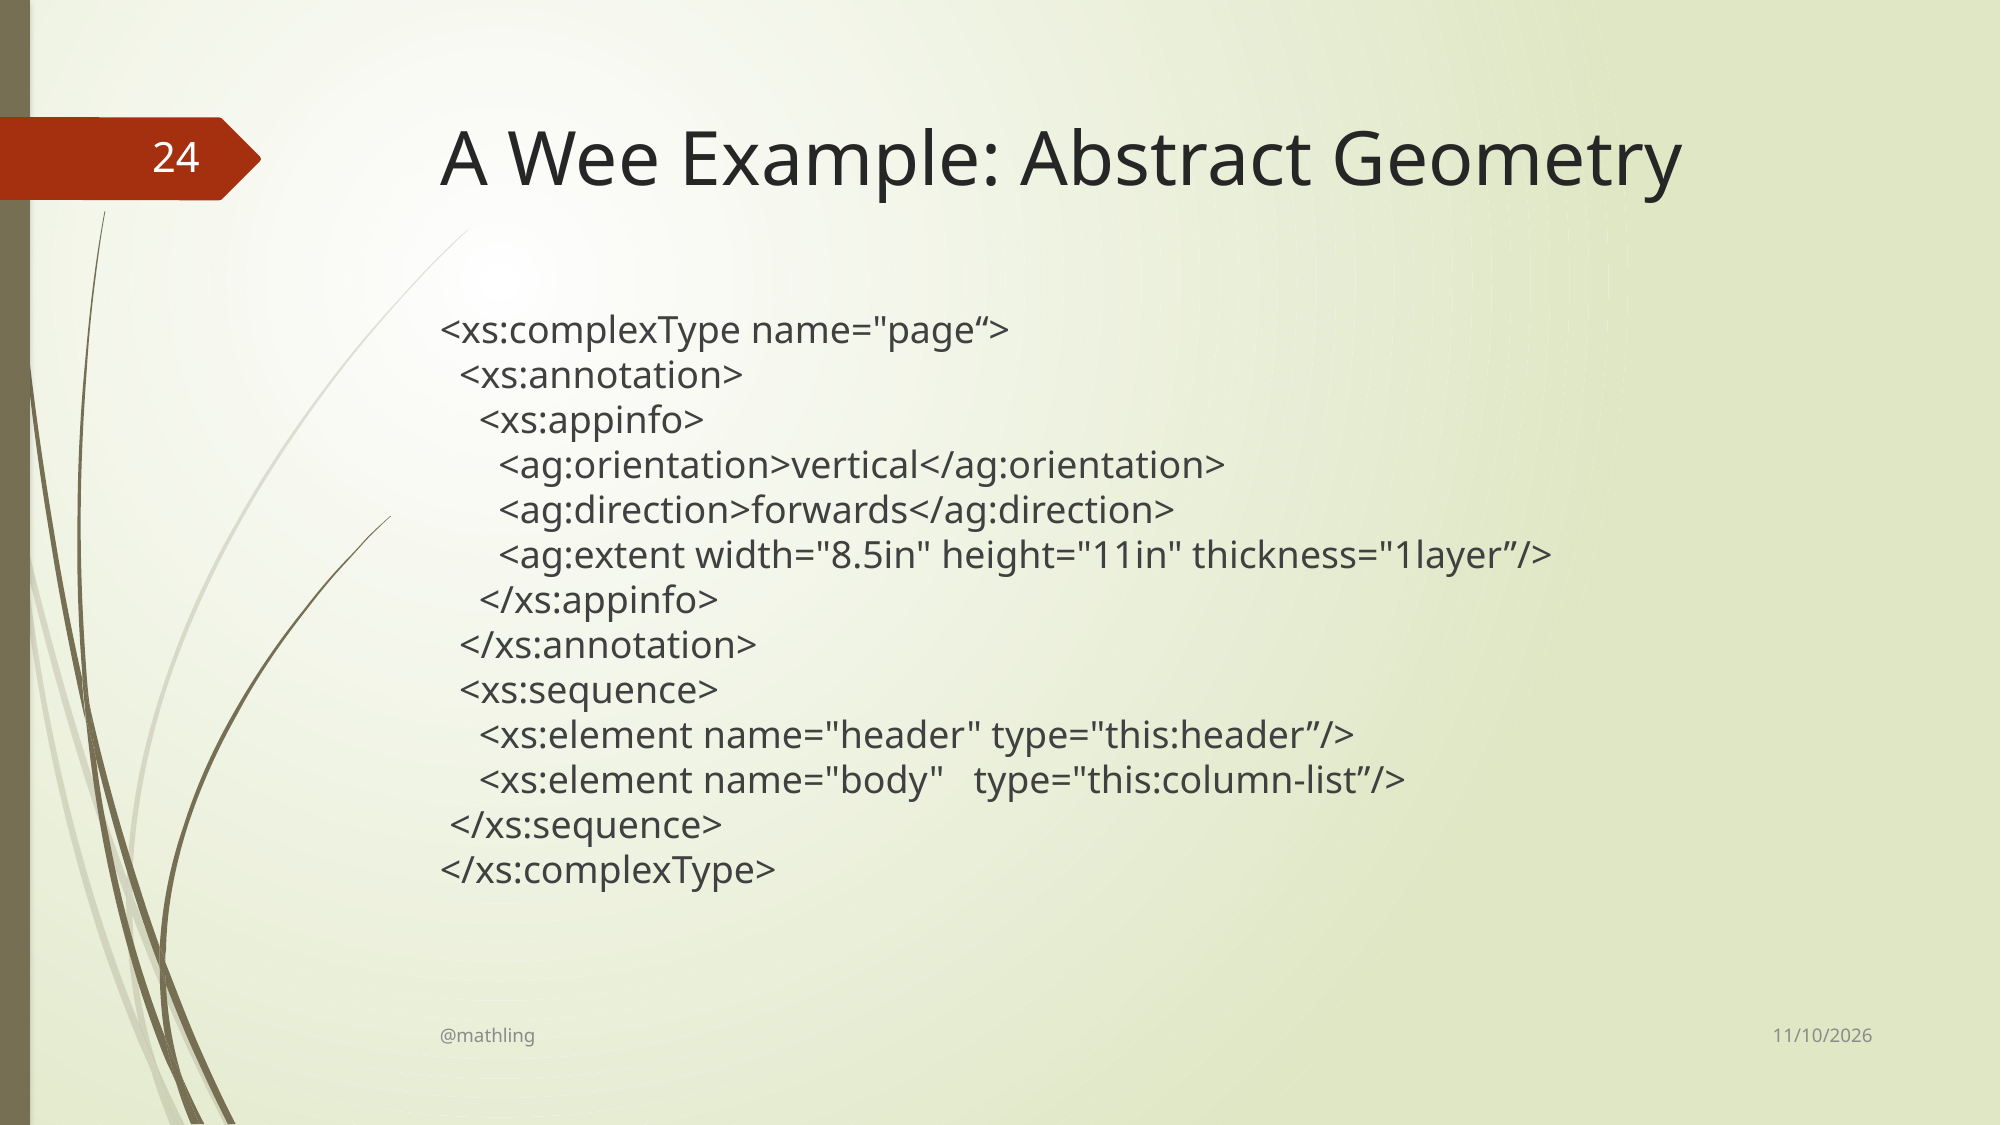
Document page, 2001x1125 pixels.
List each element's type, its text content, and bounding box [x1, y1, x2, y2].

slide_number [1699, 1005, 1888, 1067]
list <xs:complexType name="page“> <xs:annotation> <xs:appinfo> <ag:orientation>vertical</ag:orientation> <ag:direction>forwards</ag:direction> <ag:extent width="8.5in" height="11in" thickness="1layer”/> </xs:appinfo> </xs:annotation> <xs:sequence> <xs:element name="header" type="this:header”/> <xs:element name="body" type="this:column-list”/> </xs:sequence> </xs:complexType> [424, 298, 1940, 970]
slide_number 24 [87, 129, 216, 190]
title A Wee Example: Abstract Geometry [425, 102, 1888, 262]
footer @mathling [424, 1006, 1675, 1067]
